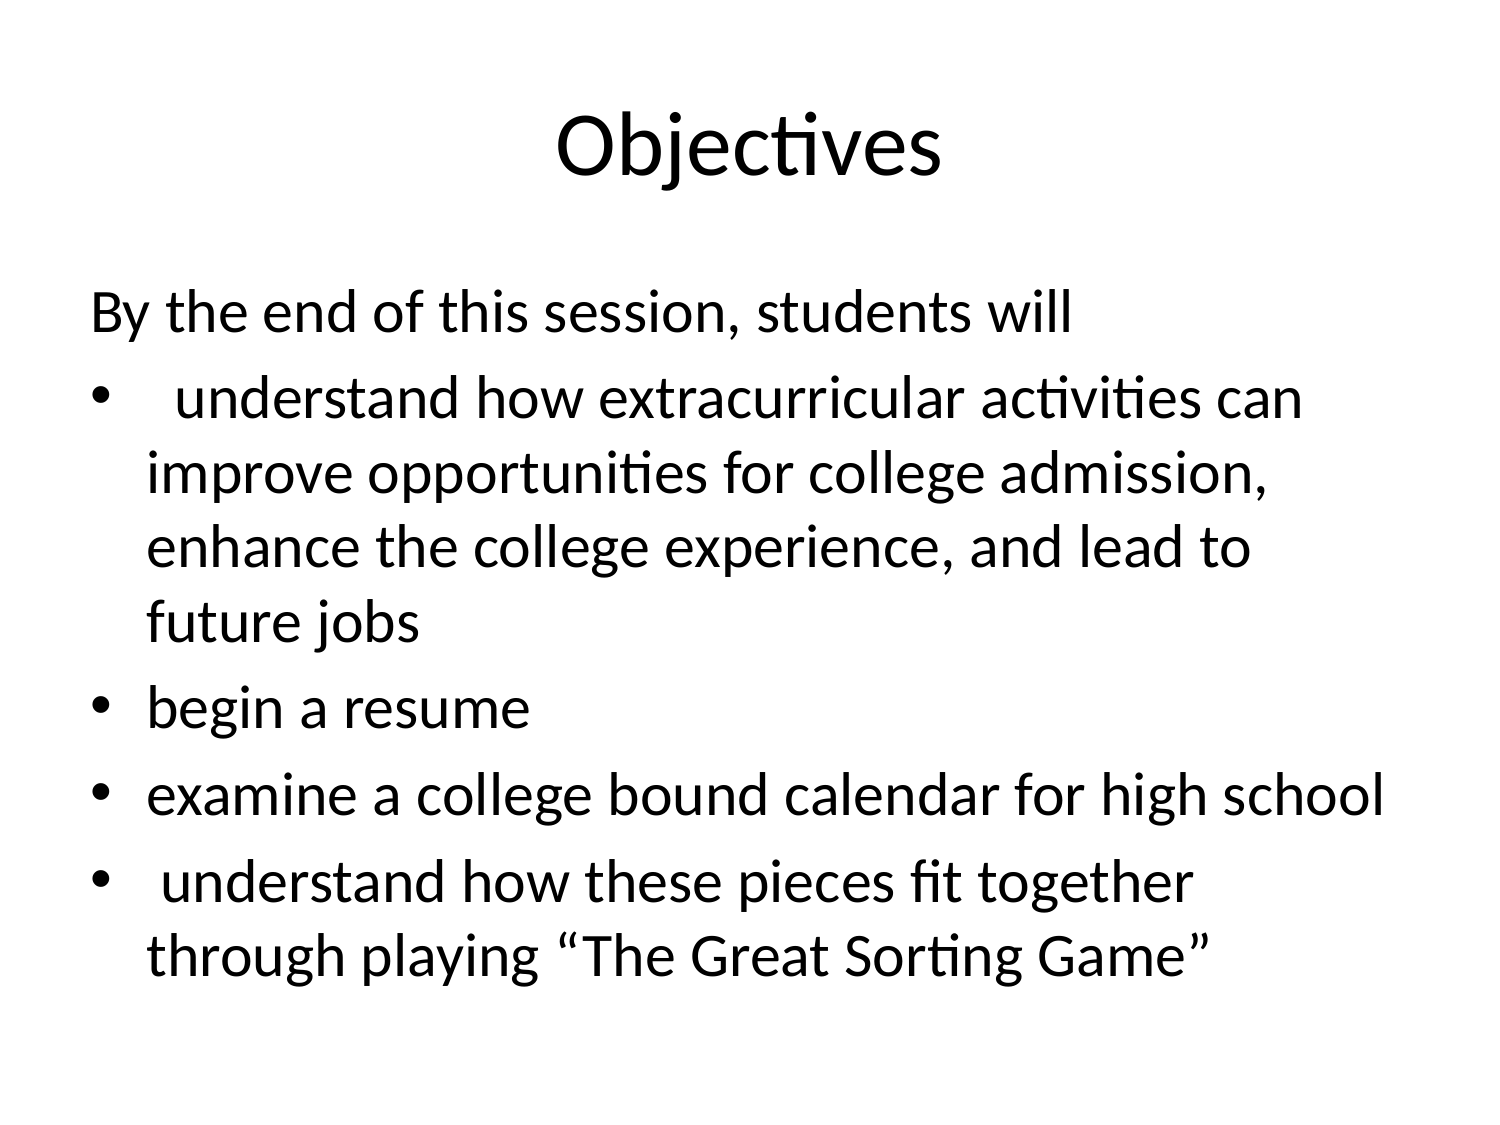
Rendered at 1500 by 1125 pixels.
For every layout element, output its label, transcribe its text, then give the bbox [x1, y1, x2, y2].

list By the end of this session, students will understand how extracurricular activities can improve opportunities for college admission, enhance the college experience, and lead to future jobs begin a resume examine a college bound calendar for high school understand how these pieces fit together through playing “The Great Sorting Game” [75, 262, 1425, 1005]
title Objectives [75, 45, 1425, 233]
